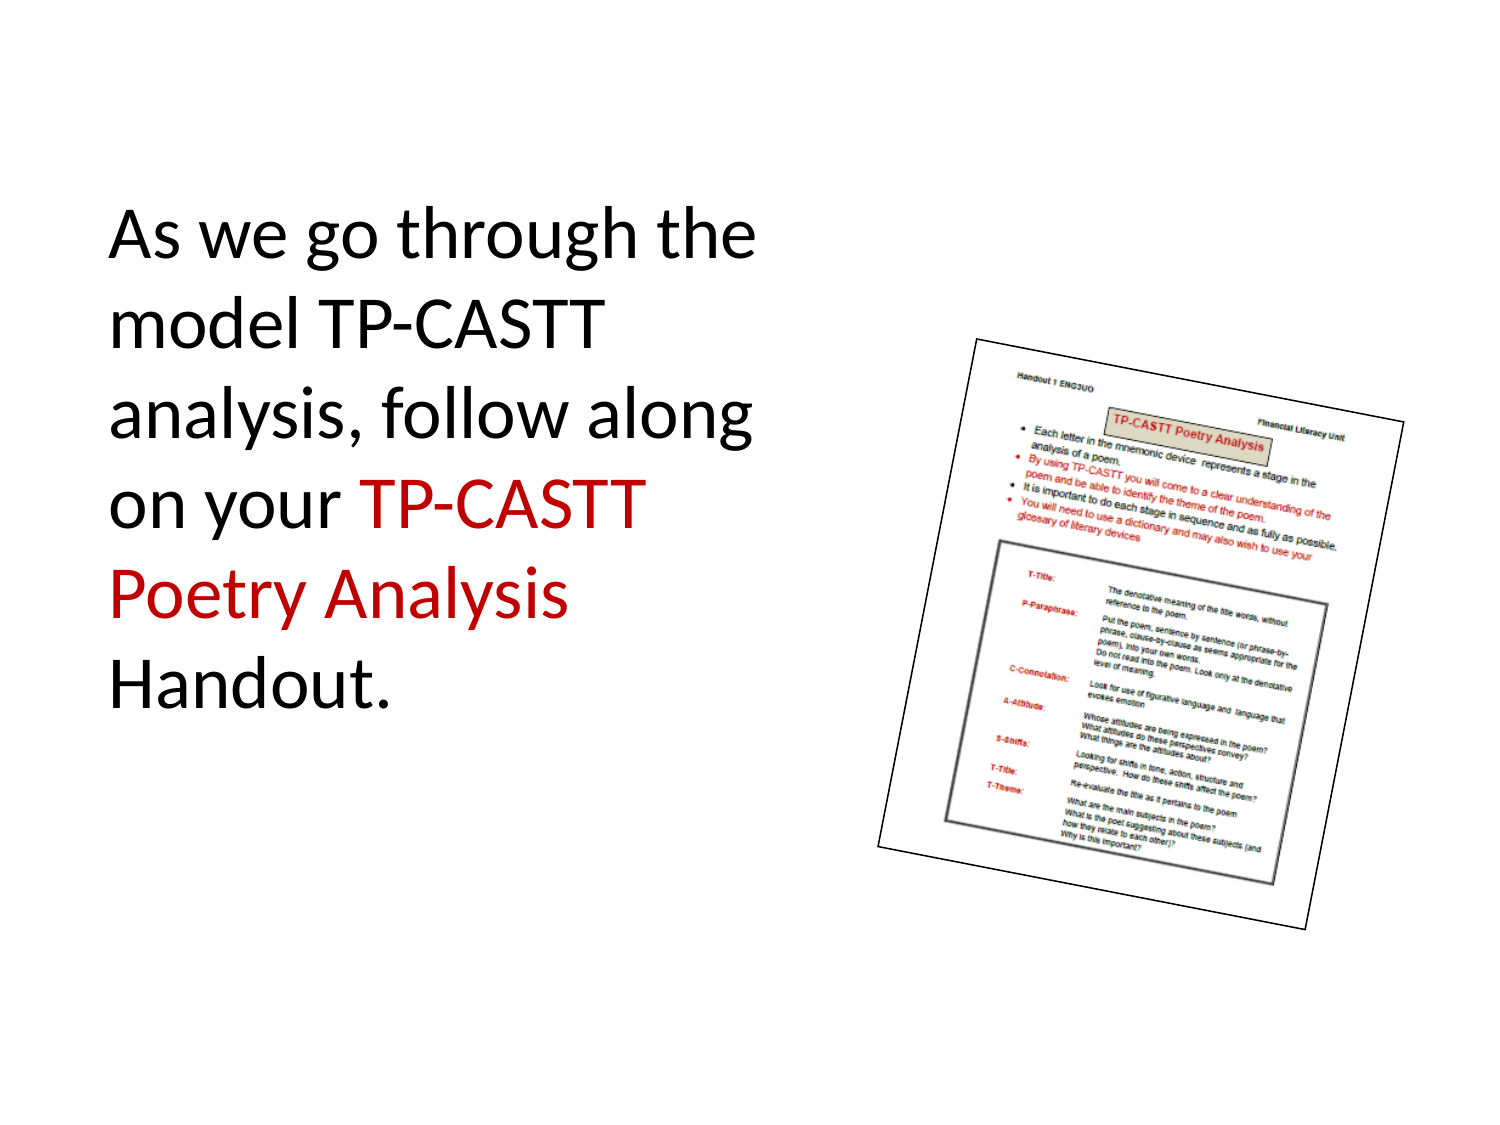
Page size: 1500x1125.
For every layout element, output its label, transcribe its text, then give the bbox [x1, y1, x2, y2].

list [923, 376, 1358, 893]
picture [1358, 415, 1402, 648]
text_box As we go through the model TP-CASTT analysis, follow along on your TP-CASTT Poetry Analysis Handout. [93, 175, 821, 731]
picture [1127, 893, 1311, 928]
picture [971, 341, 1158, 376]
picture [880, 625, 923, 854]
